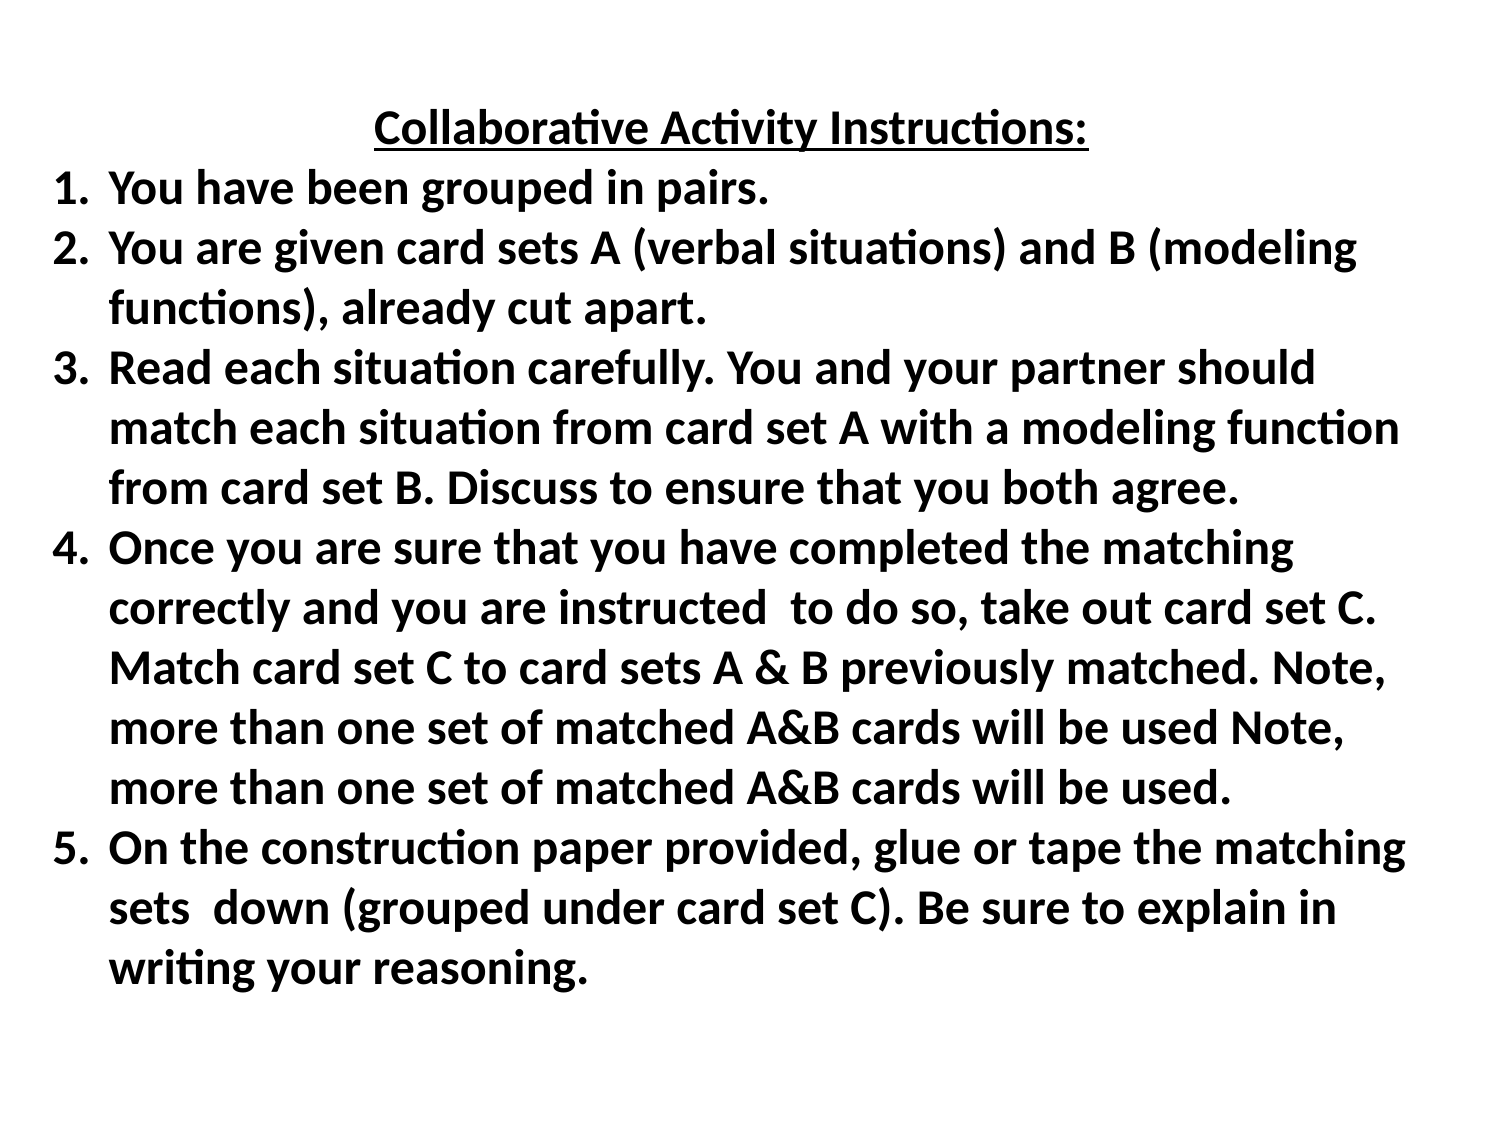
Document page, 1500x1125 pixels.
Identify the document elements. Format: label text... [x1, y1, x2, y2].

text_box Collaborative Activity Instructions: You have been grouped in pairs. You are given card sets A (verbal situations) and B (modeling functions), already cut apart. Read each situation carefully. You and your partner should match each situation from card set A with a modeling function from card set B. Discuss to ensure that you both agree. Once you are sure that you have completed the matching correctly and you are instructed to do so, take out card set C. Match card set C to card sets A & B previously matched. Note, more than one set of matched A&B cards will be used Note, more than one set of matched A&B cards will be used. On the construction paper provided, glue or tape the matching sets down (grouped under card set C). Be sure to explain in writing your reasoning. [37, 87, 1425, 1003]
